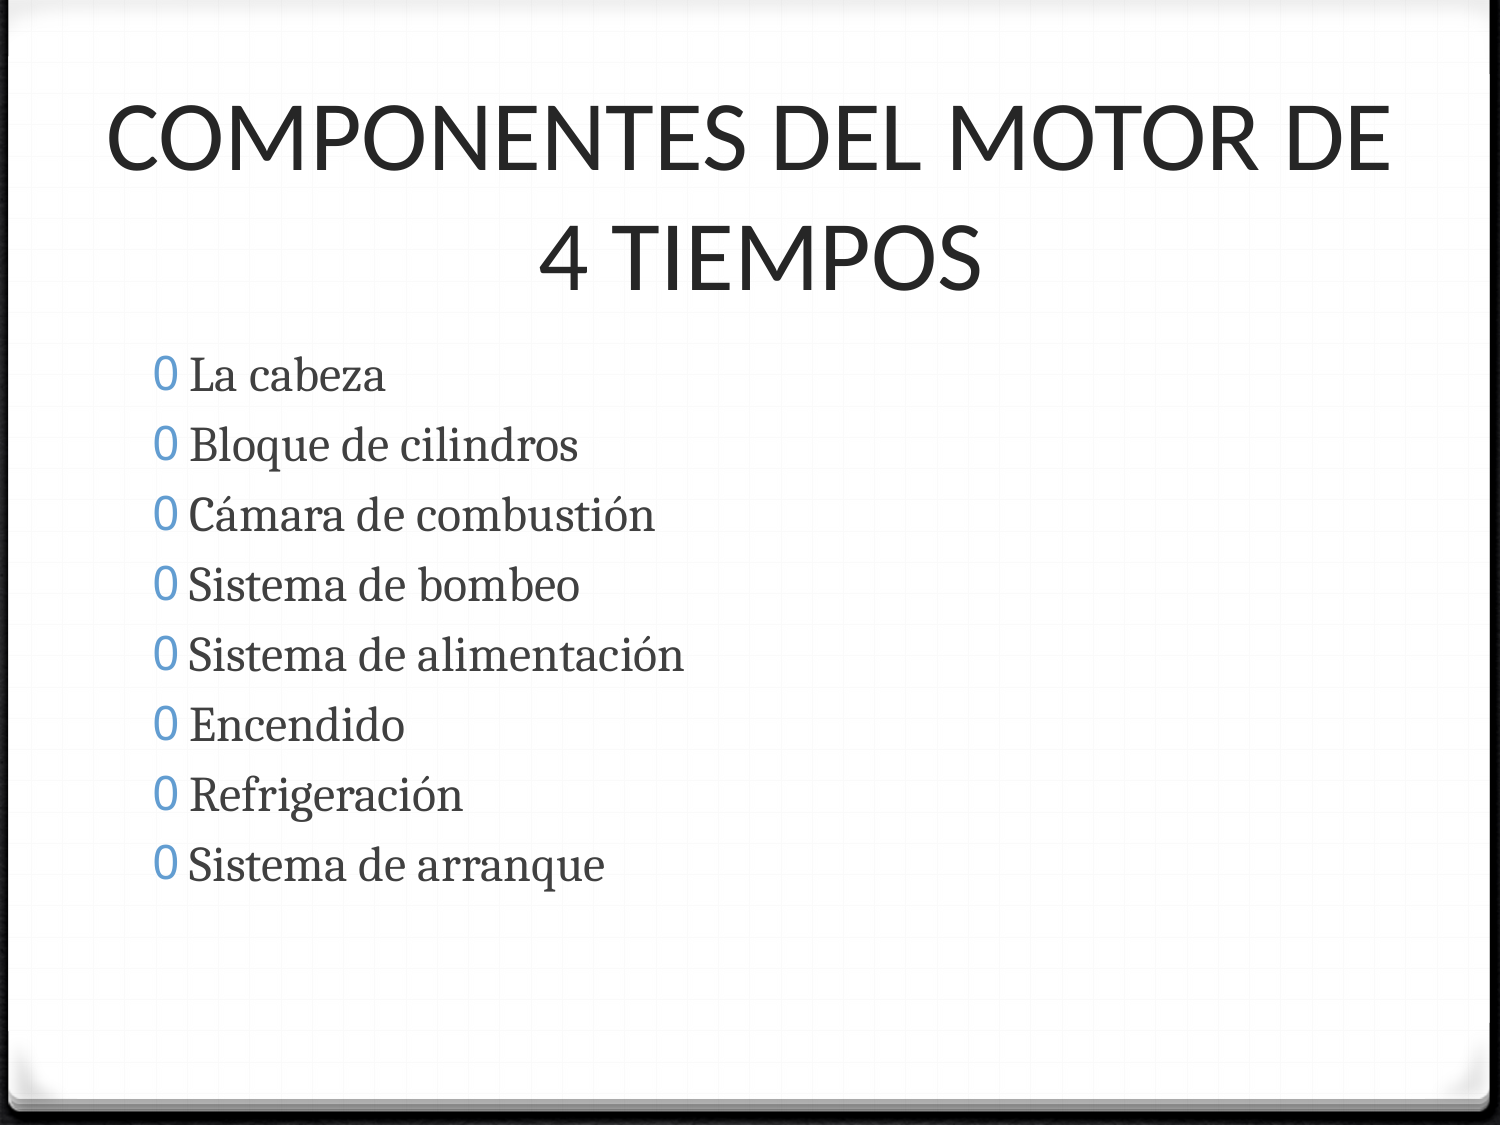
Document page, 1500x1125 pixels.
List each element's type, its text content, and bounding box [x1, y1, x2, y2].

title COMPONENTES DEL MOTOR DE 4 TIEMPOS [90, 71, 1410, 309]
picture [0, 0, 1500, 1125]
list La cabeza Bloque de cilindros Cámara de combustión Sistema de bombeo Sistema de alimentación Encendido Refrigeración Sistema de arranque [137, 334, 1363, 983]
